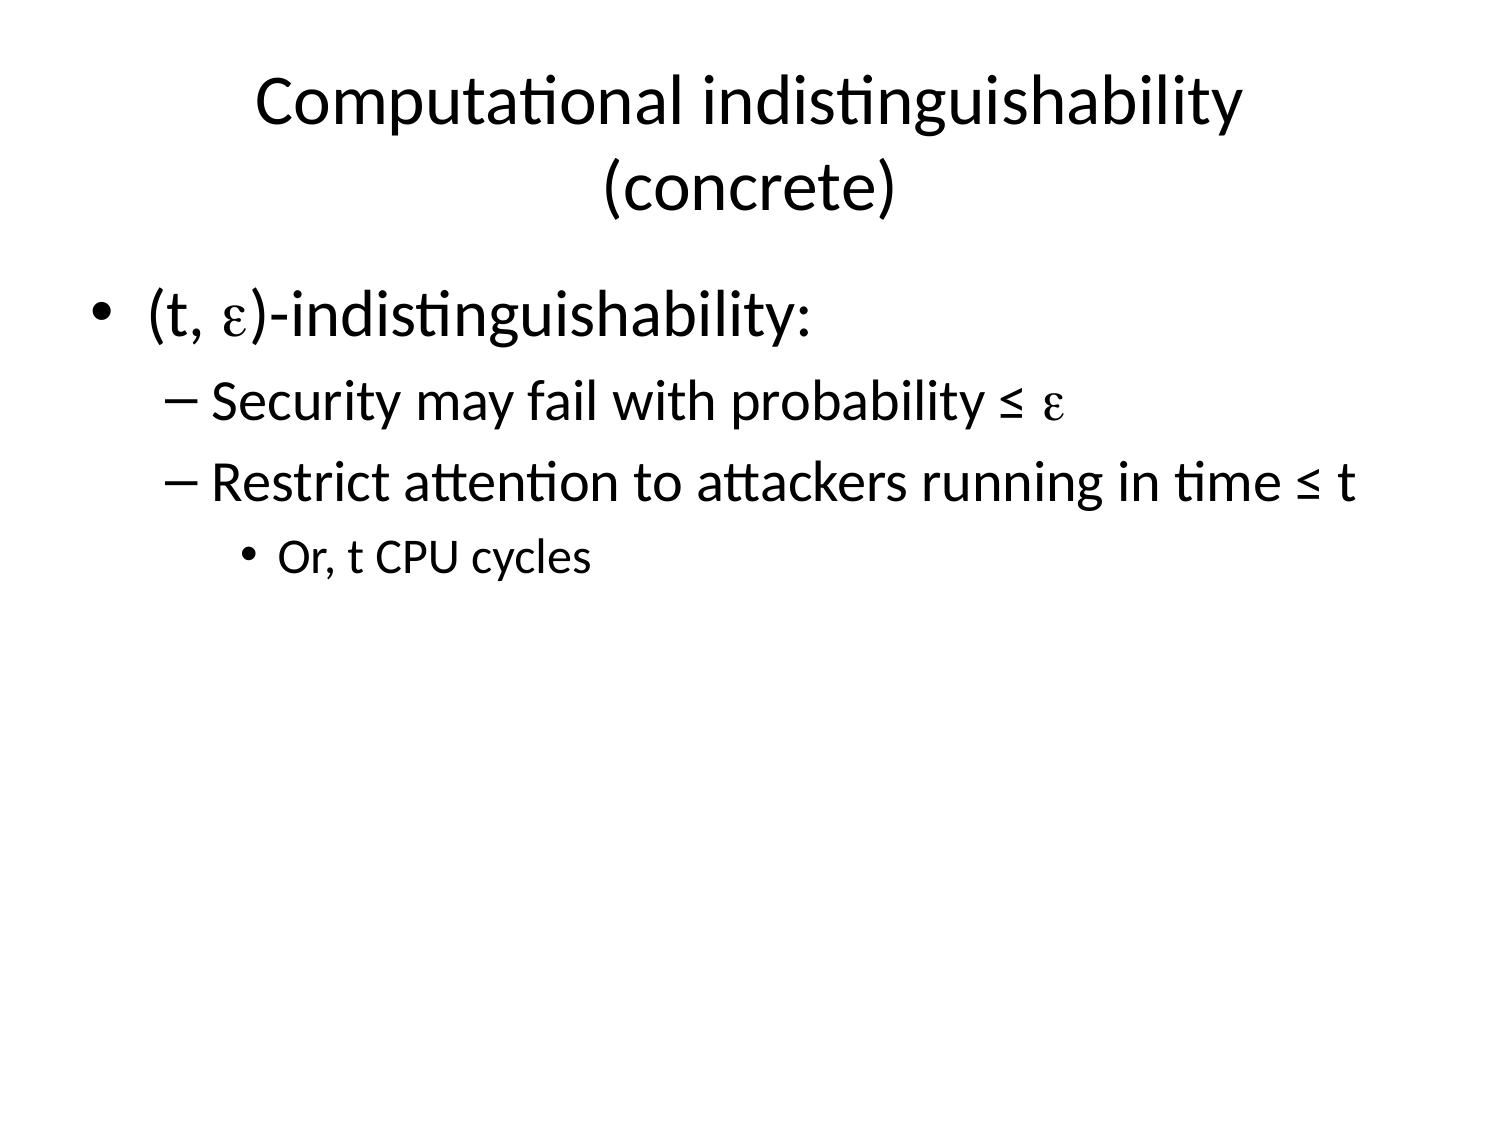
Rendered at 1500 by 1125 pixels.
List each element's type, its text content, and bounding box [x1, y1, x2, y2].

title Computational indistinguishability (concrete) [75, 45, 1425, 233]
list (t, )-indistinguishability: Security may fail with probability ≤  Restrict attention to attackers running in time ≤ t Or, t CPU cycles [75, 262, 1425, 1005]
